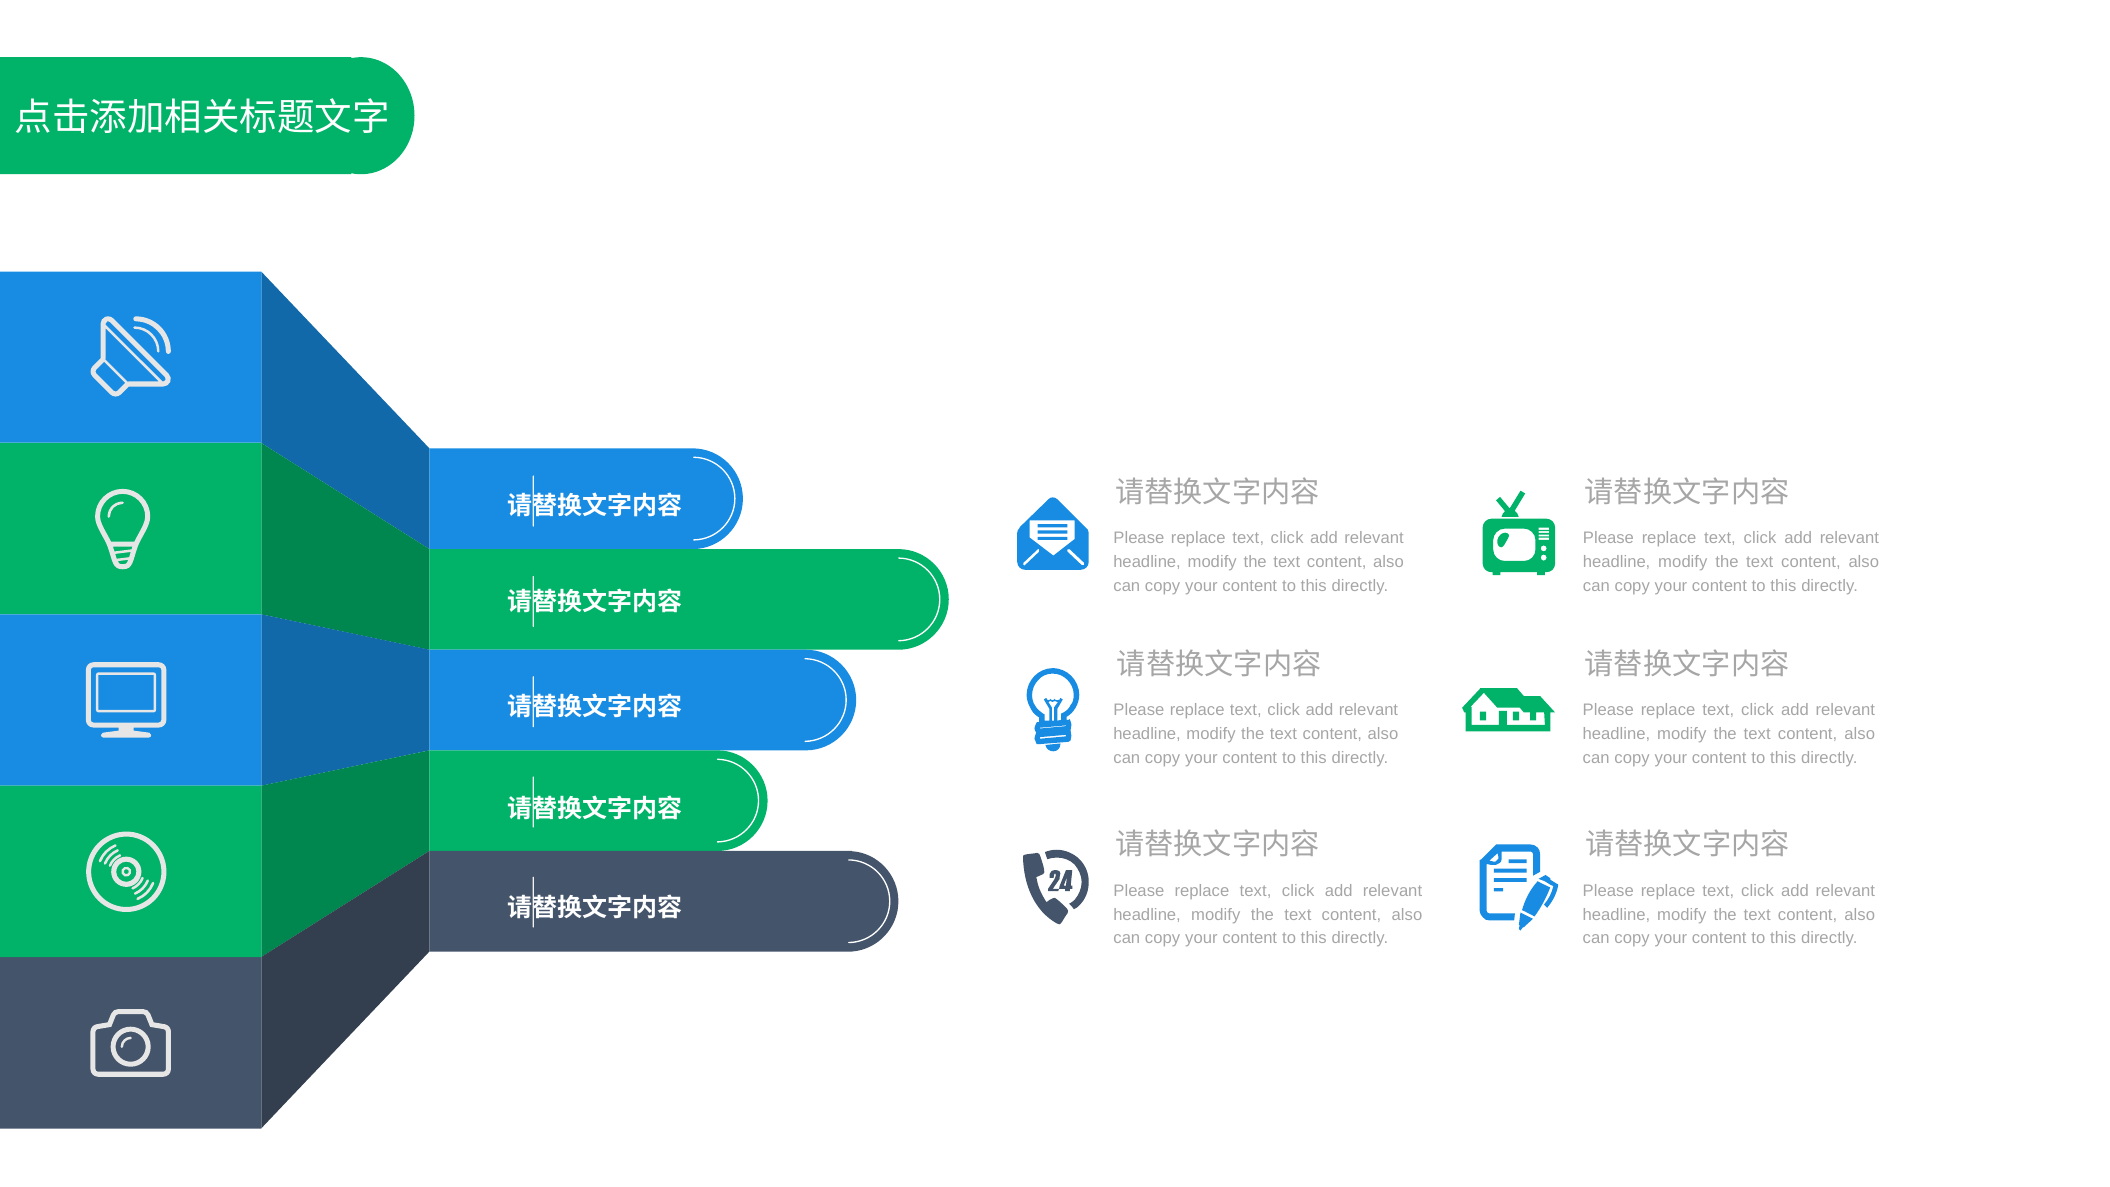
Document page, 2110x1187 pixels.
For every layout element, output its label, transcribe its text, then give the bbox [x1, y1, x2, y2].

text_box [1462, 688, 1556, 732]
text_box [1567, 811, 1891, 954]
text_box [1098, 630, 1414, 774]
text_box [1479, 844, 1541, 921]
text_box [1098, 458, 1419, 602]
text_box [1023, 852, 1069, 925]
text_box [1518, 912, 1534, 931]
text_box [1026, 668, 1080, 752]
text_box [1098, 811, 1438, 954]
text_box [1044, 849, 1089, 910]
text_box 点击添加相关标题文字 [0, 85, 415, 146]
text_box [1017, 497, 1089, 570]
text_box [1568, 458, 1895, 602]
text_box [1522, 874, 1559, 917]
text_box [1496, 490, 1526, 517]
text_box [0, 271, 949, 1129]
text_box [1567, 630, 1891, 774]
text_box [1482, 518, 1556, 576]
